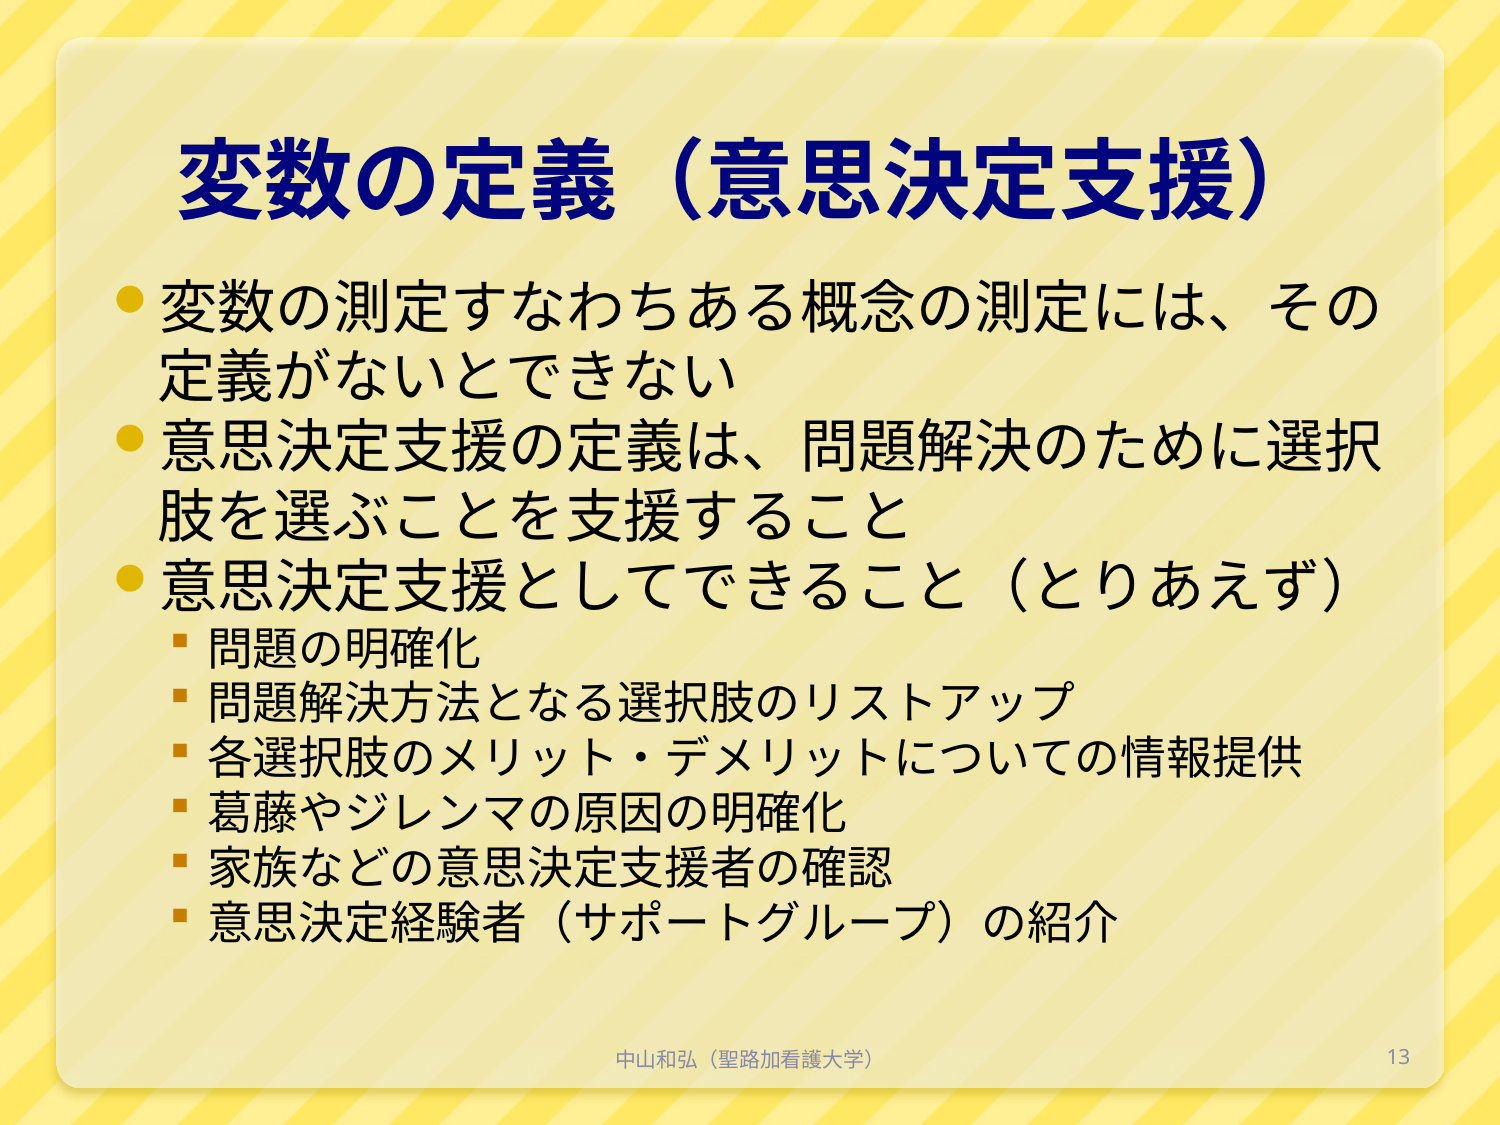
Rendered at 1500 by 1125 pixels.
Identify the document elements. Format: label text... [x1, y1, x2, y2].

list 変数の測定すなわちある概念の測定には、その定義がないとできない 意思決定支援の定義は、問題解決のために選択肢を選ぶことを支援すること 意思決定支援としてできること（とりあえず） 問題の明確化 問題解決方法となる選択肢のリストアップ 各選択肢のメリット・デメリットについての情報提供 葛藤やジレンマの原因の明確化 家族などの意思決定支援者の確認 意思決定経験者（サポートグループ）の紹介 [75, 262, 1425, 1005]
title 変数の定義（意思決定支援） [75, 50, 1425, 238]
slide_number 13 [1074, 1019, 1425, 1080]
footer 中山和弘（聖路加看護大学） [512, 1019, 988, 1080]
text_box ｒ2 [0, 0, 1500, 1125]
